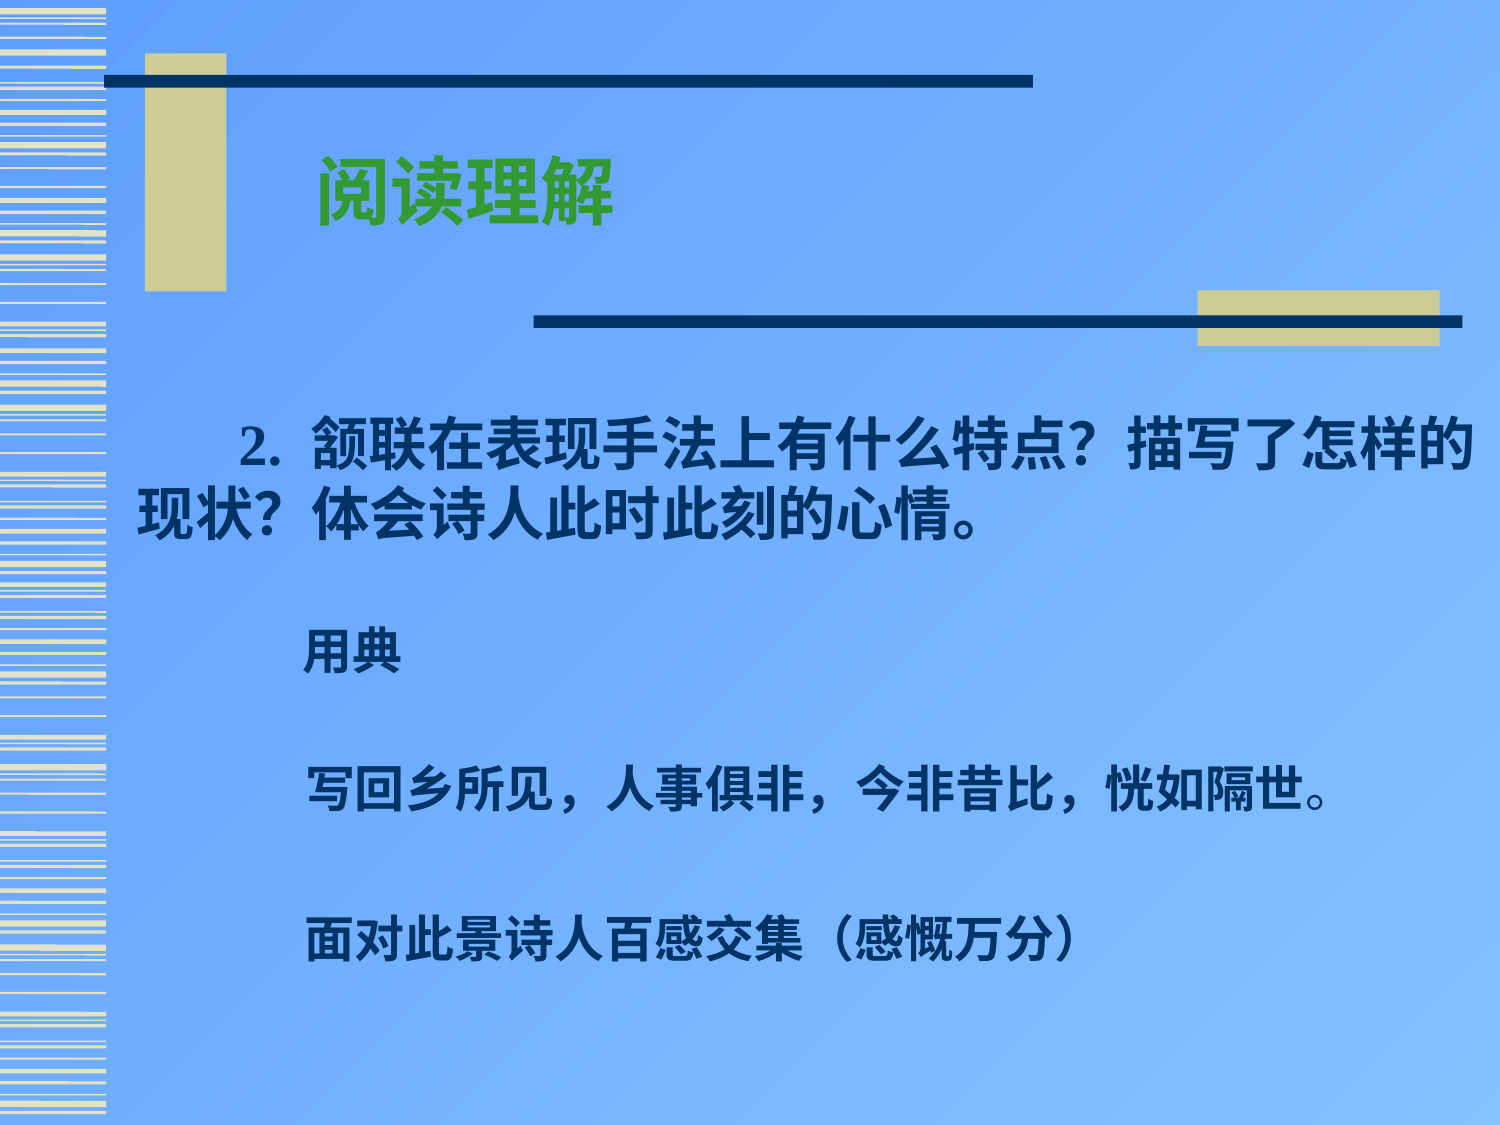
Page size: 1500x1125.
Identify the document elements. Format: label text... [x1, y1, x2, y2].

text_box 写回乡所见，人事俱非，今非昔比，恍如隔世。 [290, 749, 1370, 825]
text_box 面对此景诗人百感交集（感慨万分） [289, 899, 1120, 975]
text_box 用典 [287, 612, 418, 688]
text_box 2. 颔联在表现手法上有什么特点？描写了怎样的现状？体会诗人此时此刻的心情。 [122, 399, 1500, 555]
text_box 明月 喻清高 [25, 0, 40, 8]
text_box 明月 喻清高 [0, 25, 15, 36]
text_box 阅读理解 [300, 137, 631, 243]
